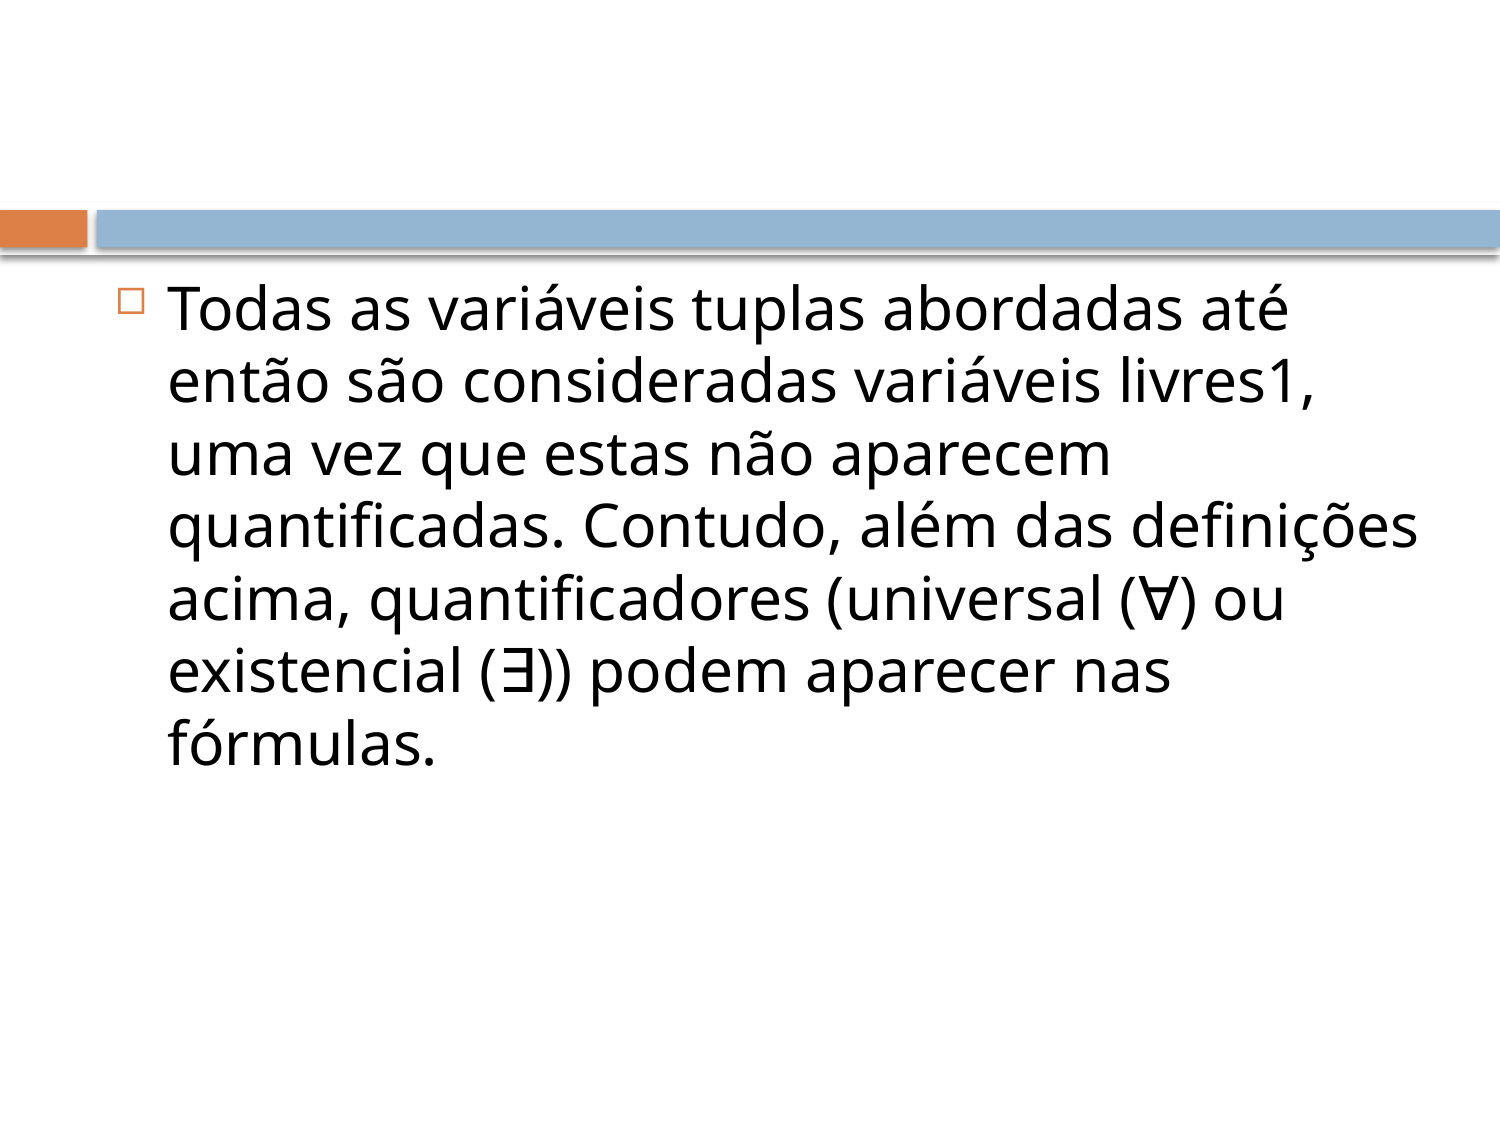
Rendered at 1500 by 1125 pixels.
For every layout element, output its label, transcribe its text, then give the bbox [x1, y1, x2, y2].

list Todas as variáveis tuplas abordadas até então são consideradas variáveis livres1, uma vez que estas não aparecem quantificadas. Contudo, além das definições acima, quantificadores (universal (∀) ou existencial (∃)) podem aparecer nas fórmulas. [100, 262, 1438, 1000]
